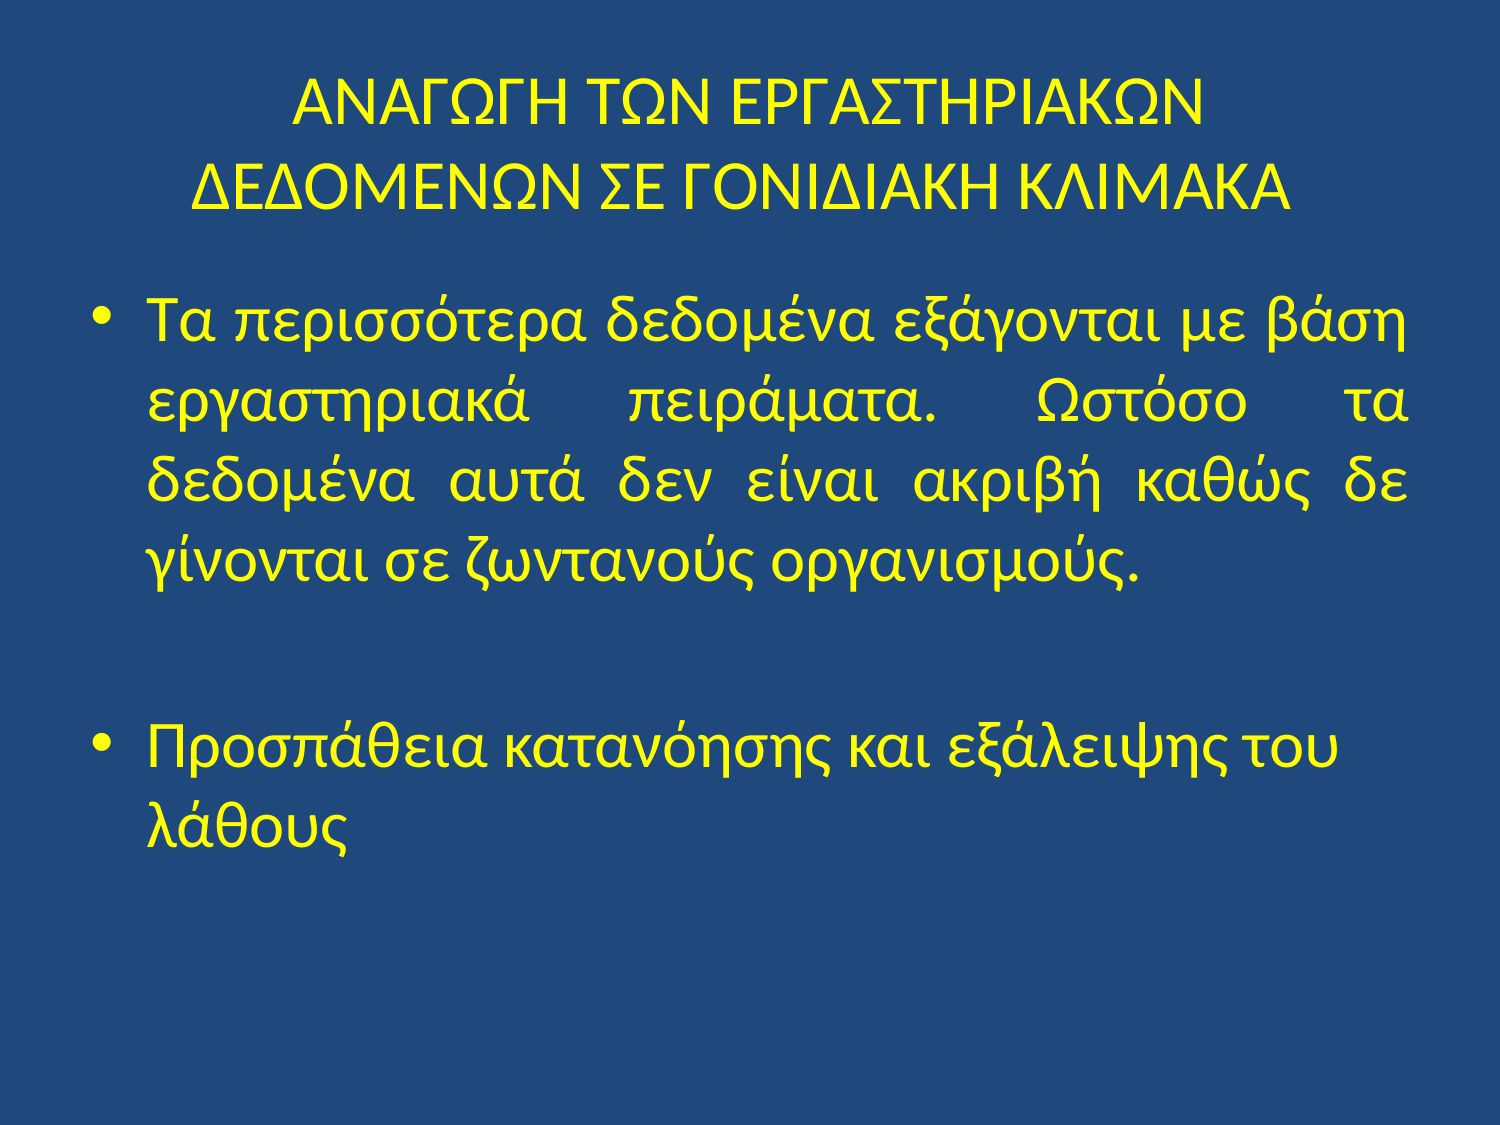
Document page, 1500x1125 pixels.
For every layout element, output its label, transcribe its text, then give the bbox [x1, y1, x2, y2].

list Τα περισσότερα δεδομένα εξάγονται με βάση εργαστηριακά πειράματα. Ωστόσο τα δεδομένα αυτά δεν είναι ακριβή καθώς δε γίνονται σε ζωντανούς οργανισμούς. Προσπάθεια κατανόησης και εξάλειψης του λάθους [75, 267, 1425, 1005]
title ΑΝΑΓΩΓΗ ΤΩΝ ΕΡΓΑΣΤΗΡΙΑΚΩΝ ΔΕΔΟΜΕΝΩΝ ΣΕ ΓΟΝΙΔΙΑΚΗ ΚΛΙΜΑΚΑ [75, 45, 1425, 233]
